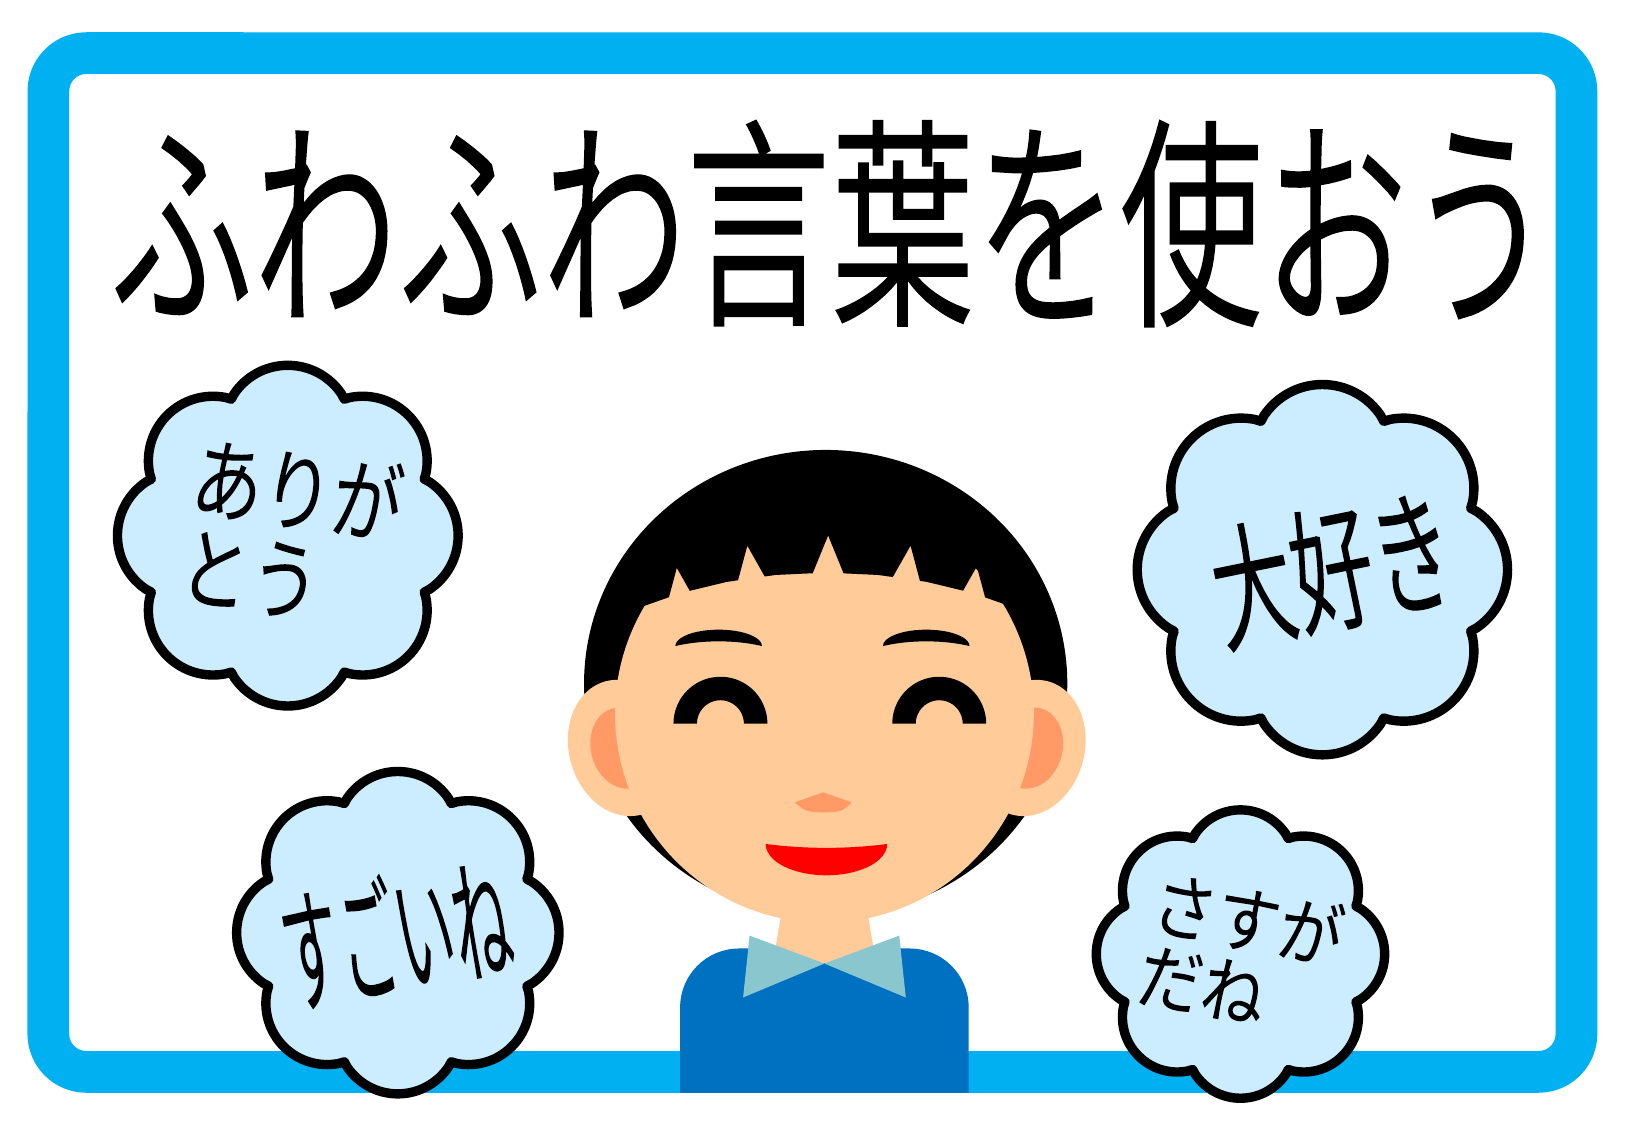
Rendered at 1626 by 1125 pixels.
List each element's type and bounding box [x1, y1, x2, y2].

text_box [46, 50, 1579, 1075]
text_box [117, 365, 1508, 1099]
